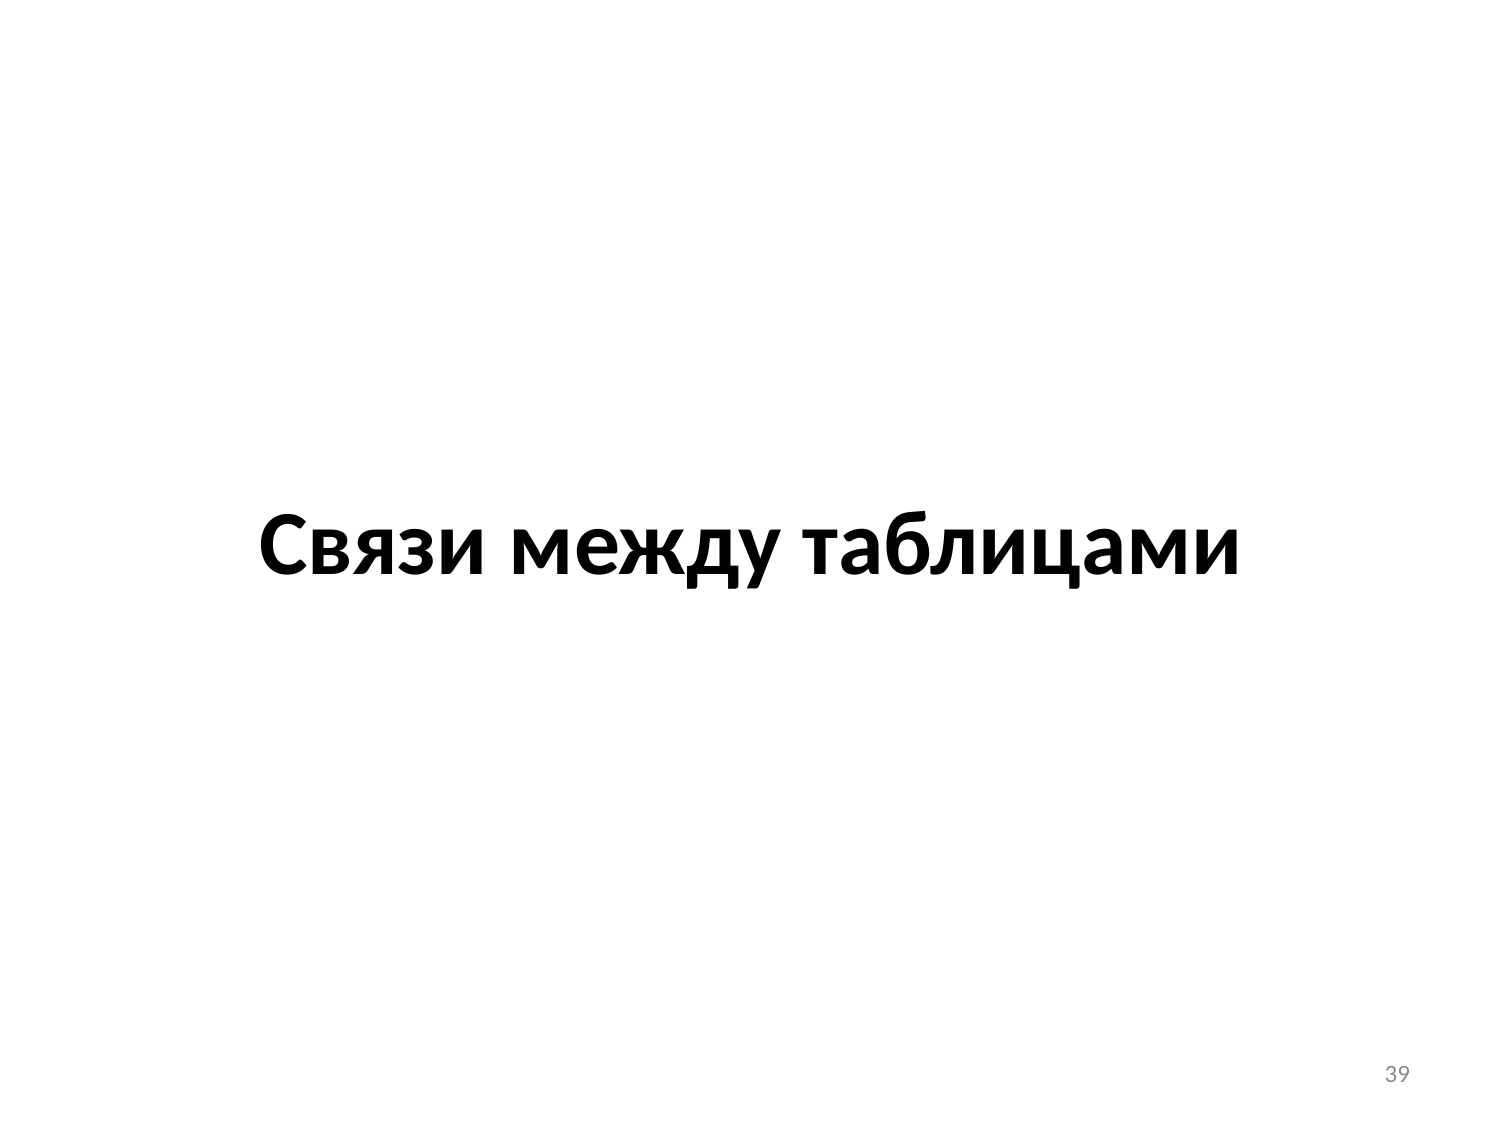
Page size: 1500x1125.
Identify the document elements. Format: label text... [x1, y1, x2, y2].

slide_number 39 [1074, 1042, 1425, 1103]
title Связи между таблицами [76, 444, 1427, 632]
